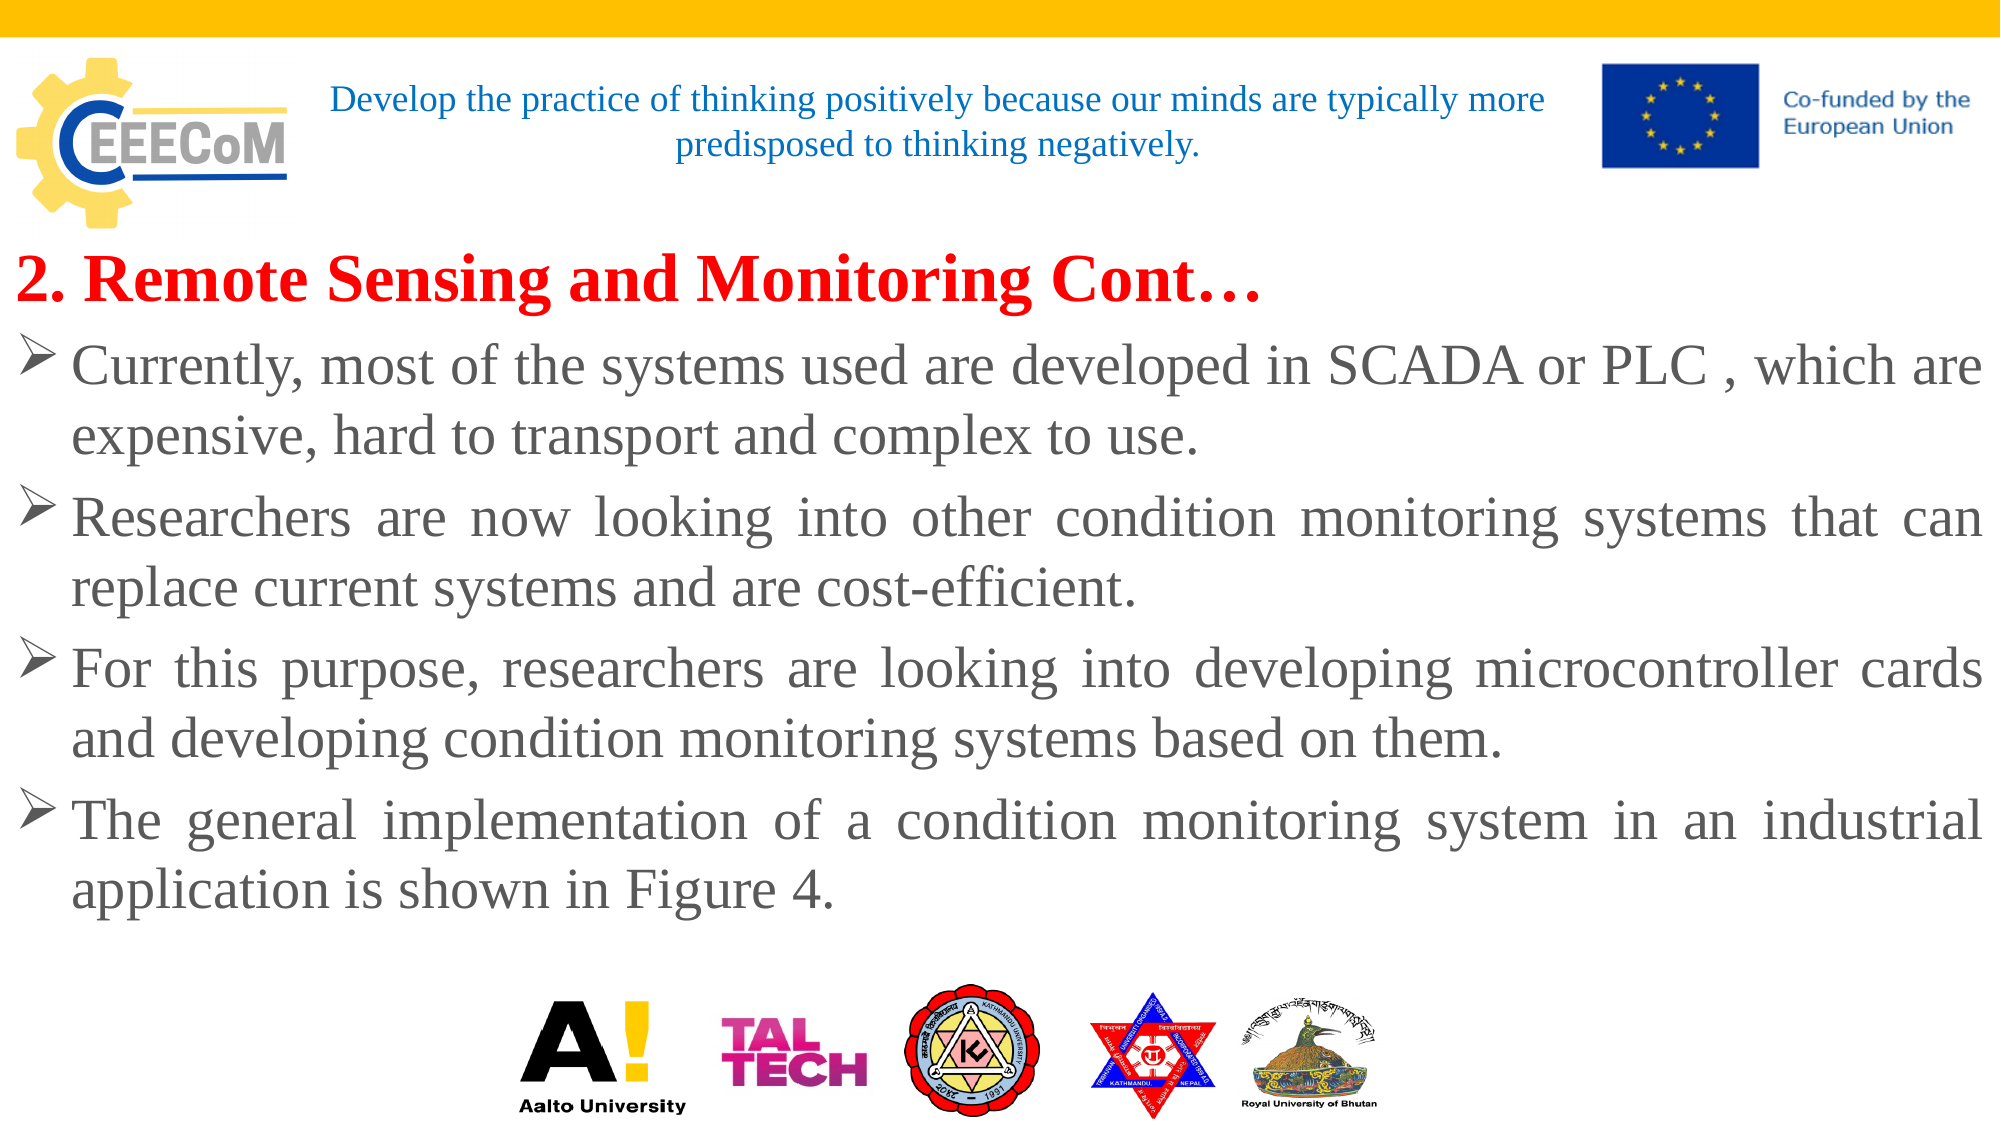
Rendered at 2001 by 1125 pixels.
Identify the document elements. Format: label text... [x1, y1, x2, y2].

title Develop the practice of thinking positively because our minds are typically more predisposed to thinking negatively. [312, 37, 1565, 201]
picture [11, 50, 299, 224]
picture [1595, 46, 2000, 181]
list 2. Remote Sensing and Monitoring Cont… Currently, most of the systems used are developed in SCADA or PLC , which are expensive, hard to transport and complex to use. Researchers are now looking into other condition monitoring systems that can replace current systems and are cost-efficient. For this purpose, researchers are looking into developing microcontroller cards and developing condition monitoring systems based on them. The general implementation of a condition monitoring system in an industrial application is shown in Figure 4. [0, 224, 2000, 975]
picture [512, 984, 1382, 1125]
